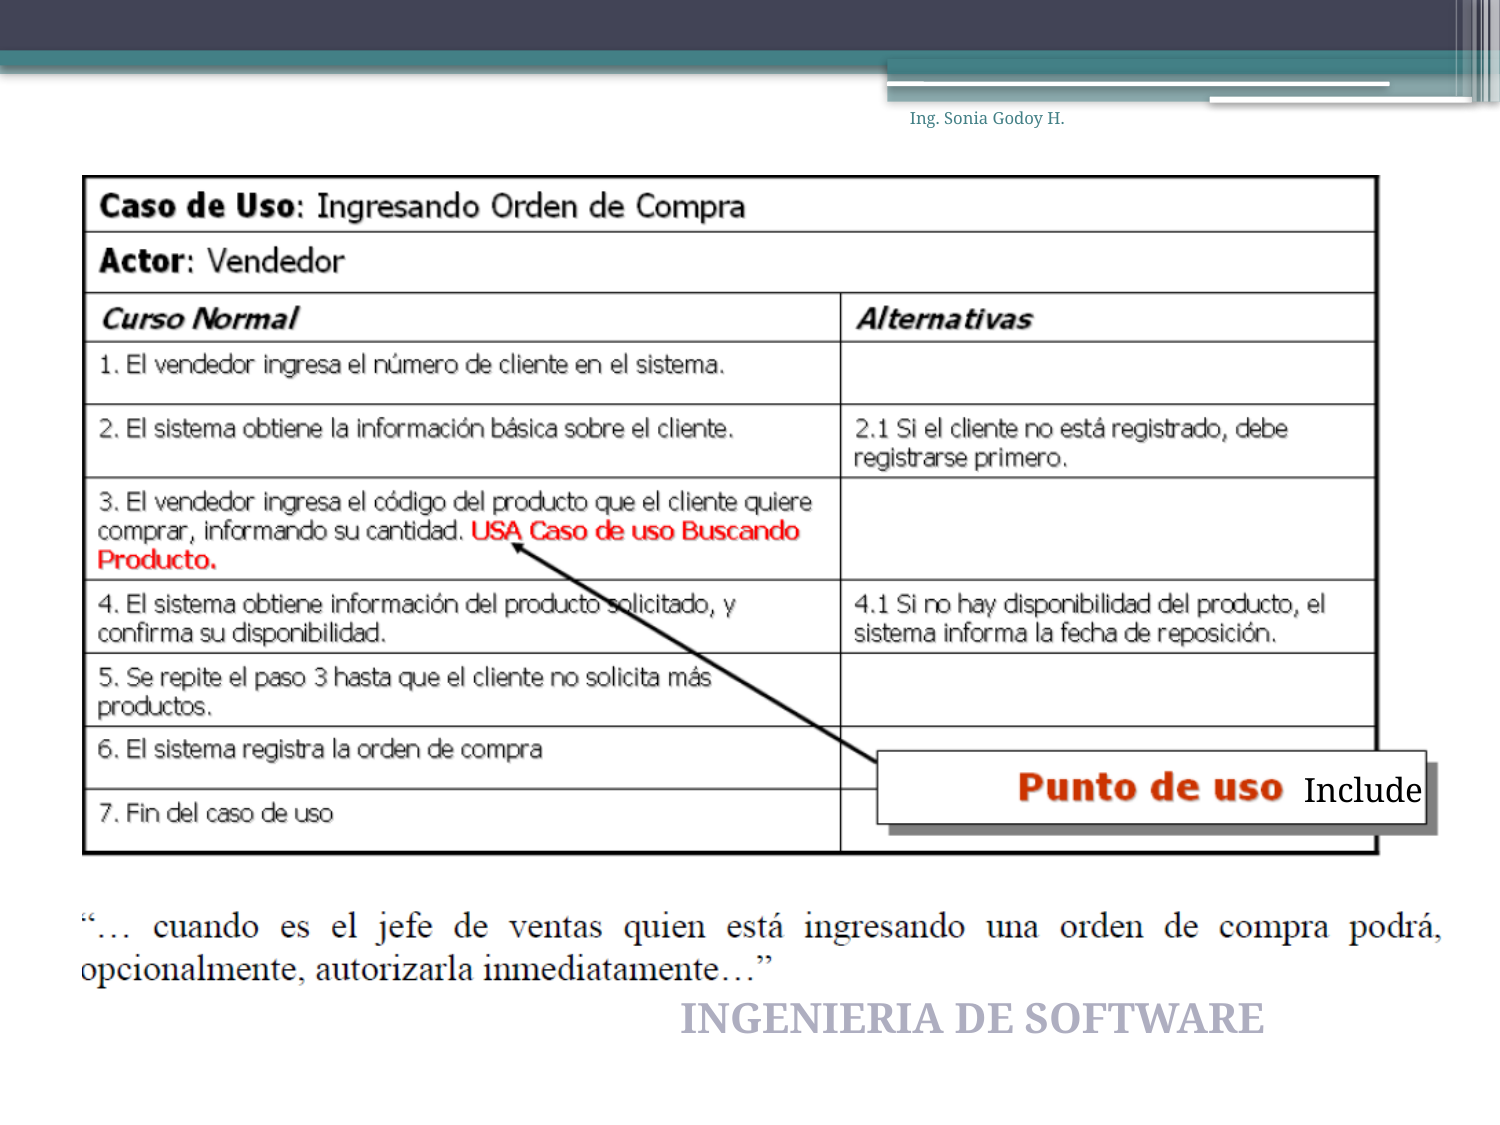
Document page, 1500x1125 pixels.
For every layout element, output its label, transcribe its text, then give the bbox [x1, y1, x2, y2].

picture [81, 175, 1455, 991]
footer Ing. Sonia Godoy H. [862, 100, 1080, 172]
